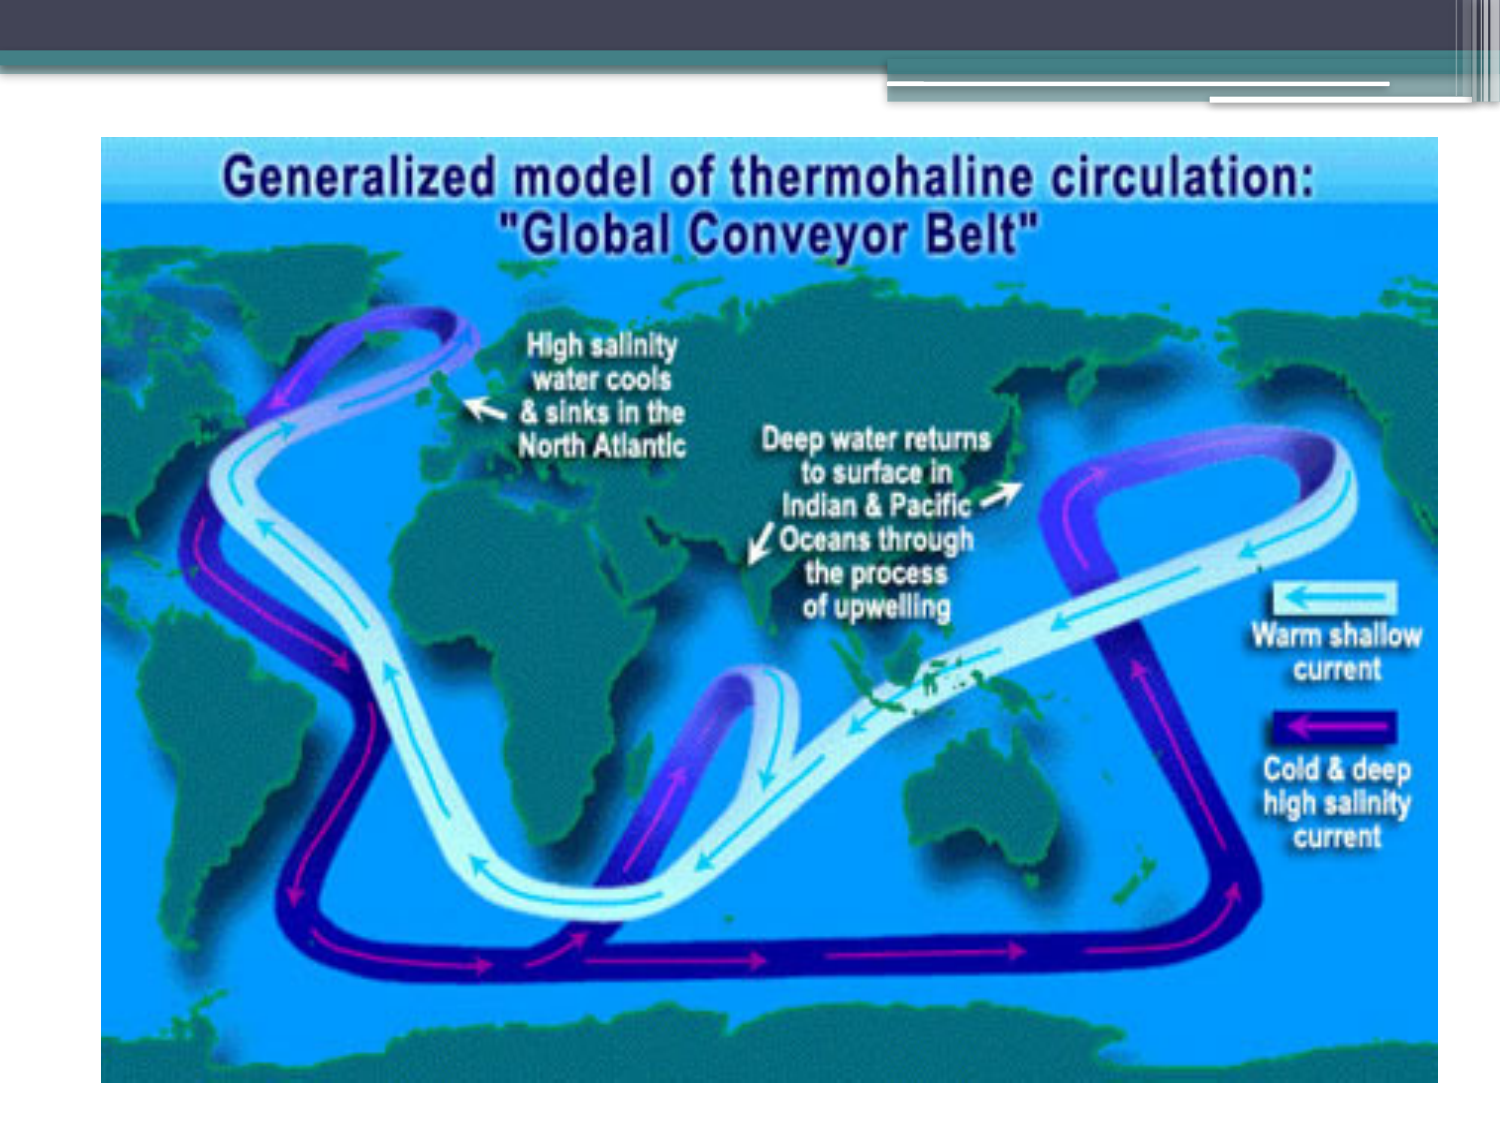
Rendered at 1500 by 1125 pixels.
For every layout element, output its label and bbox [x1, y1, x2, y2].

list [101, 137, 1438, 1084]
